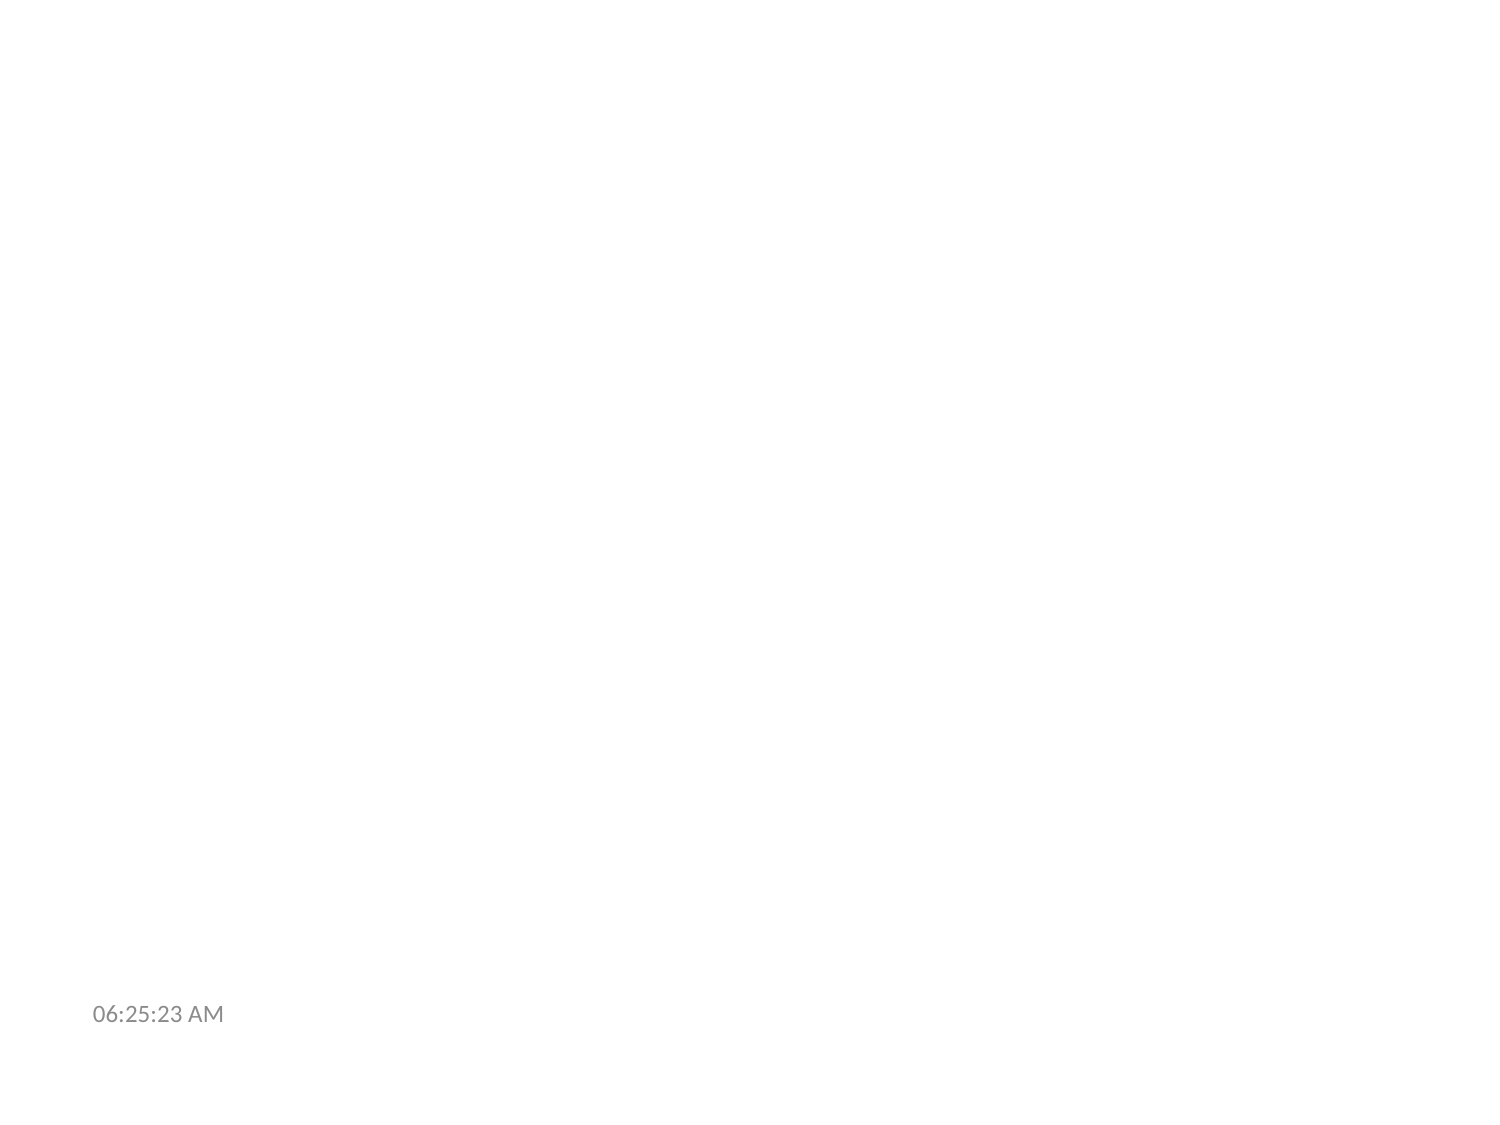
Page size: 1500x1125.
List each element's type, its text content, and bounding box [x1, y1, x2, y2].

text_box 3:35:09 PM [77, 982, 428, 1043]
